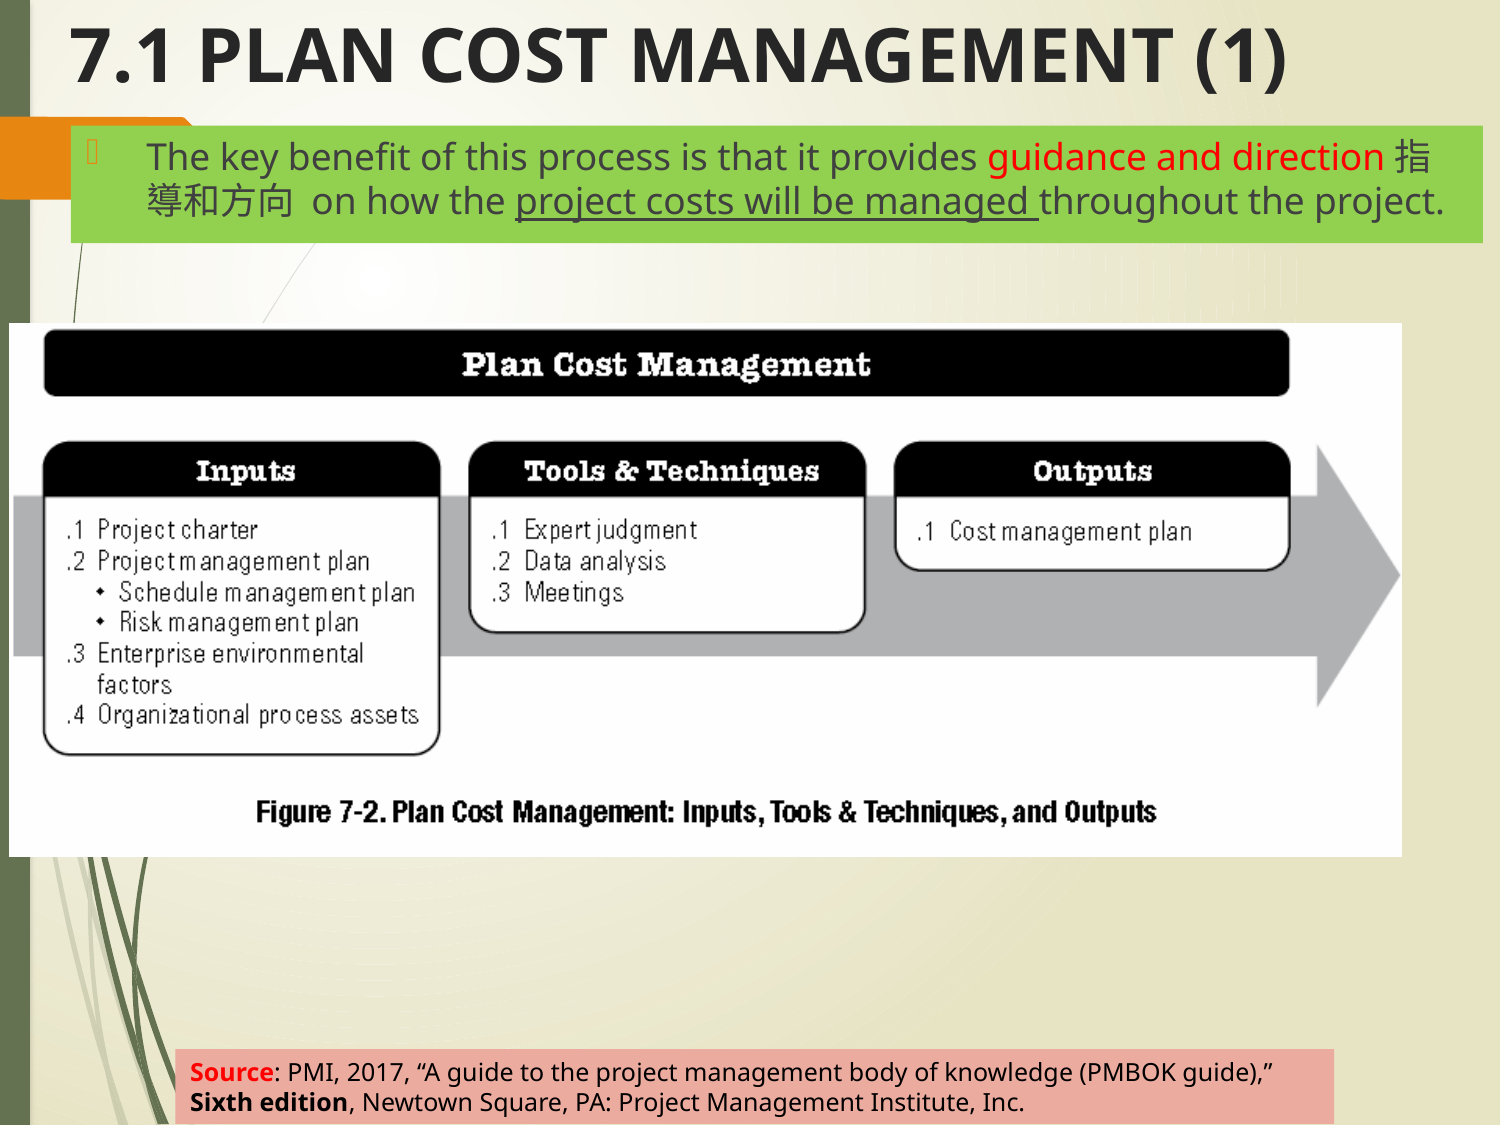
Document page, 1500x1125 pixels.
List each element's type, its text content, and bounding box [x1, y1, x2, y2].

list The key benefit of this process is that it provides guidance and direction指導和方向 on how the project costs will be managed throughout the project. [70, 125, 1483, 244]
title 7.1 PLAN COST MANAGEMENT (1) [54, 0, 1500, 110]
text_box Source: PMI, 2017, “A guide to the project management body of knowledge (PMBOK guide),” Sixth edition, Newtown Square, PA: Project Management Institute, Inc. [175, 1049, 1335, 1124]
picture [9, 323, 1402, 857]
